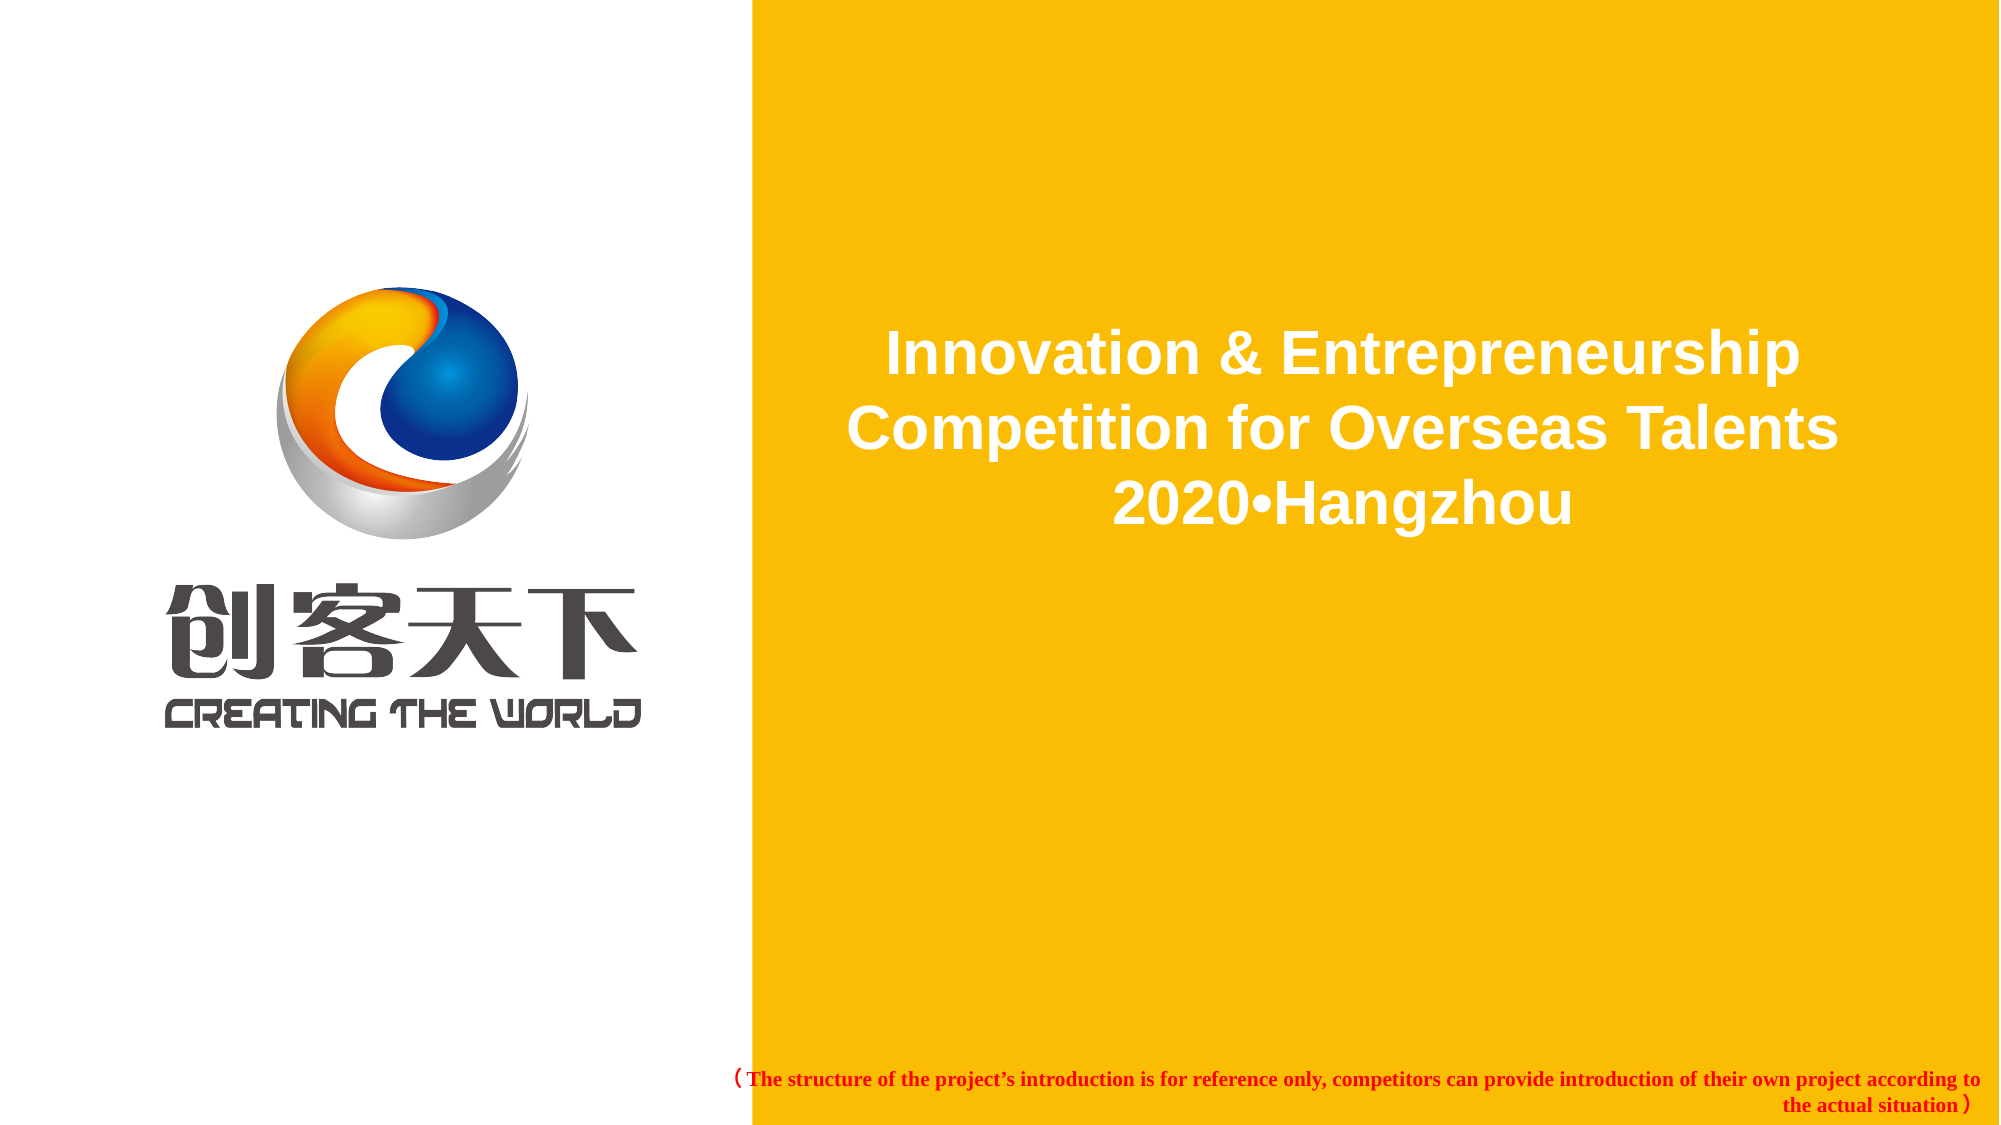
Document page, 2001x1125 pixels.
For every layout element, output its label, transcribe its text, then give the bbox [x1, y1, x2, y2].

picture [165, 287, 641, 728]
text_box （The structure of the project’s introduction is for reference only, competitors can provide introduction of their own project according to the actual situation） [689, 1057, 1999, 1125]
text_box [751, 0, 2000, 1125]
text_box Innovation & Entrepreneurship Competition for Overseas Talents 2020•Hangzhou [768, 304, 1920, 545]
